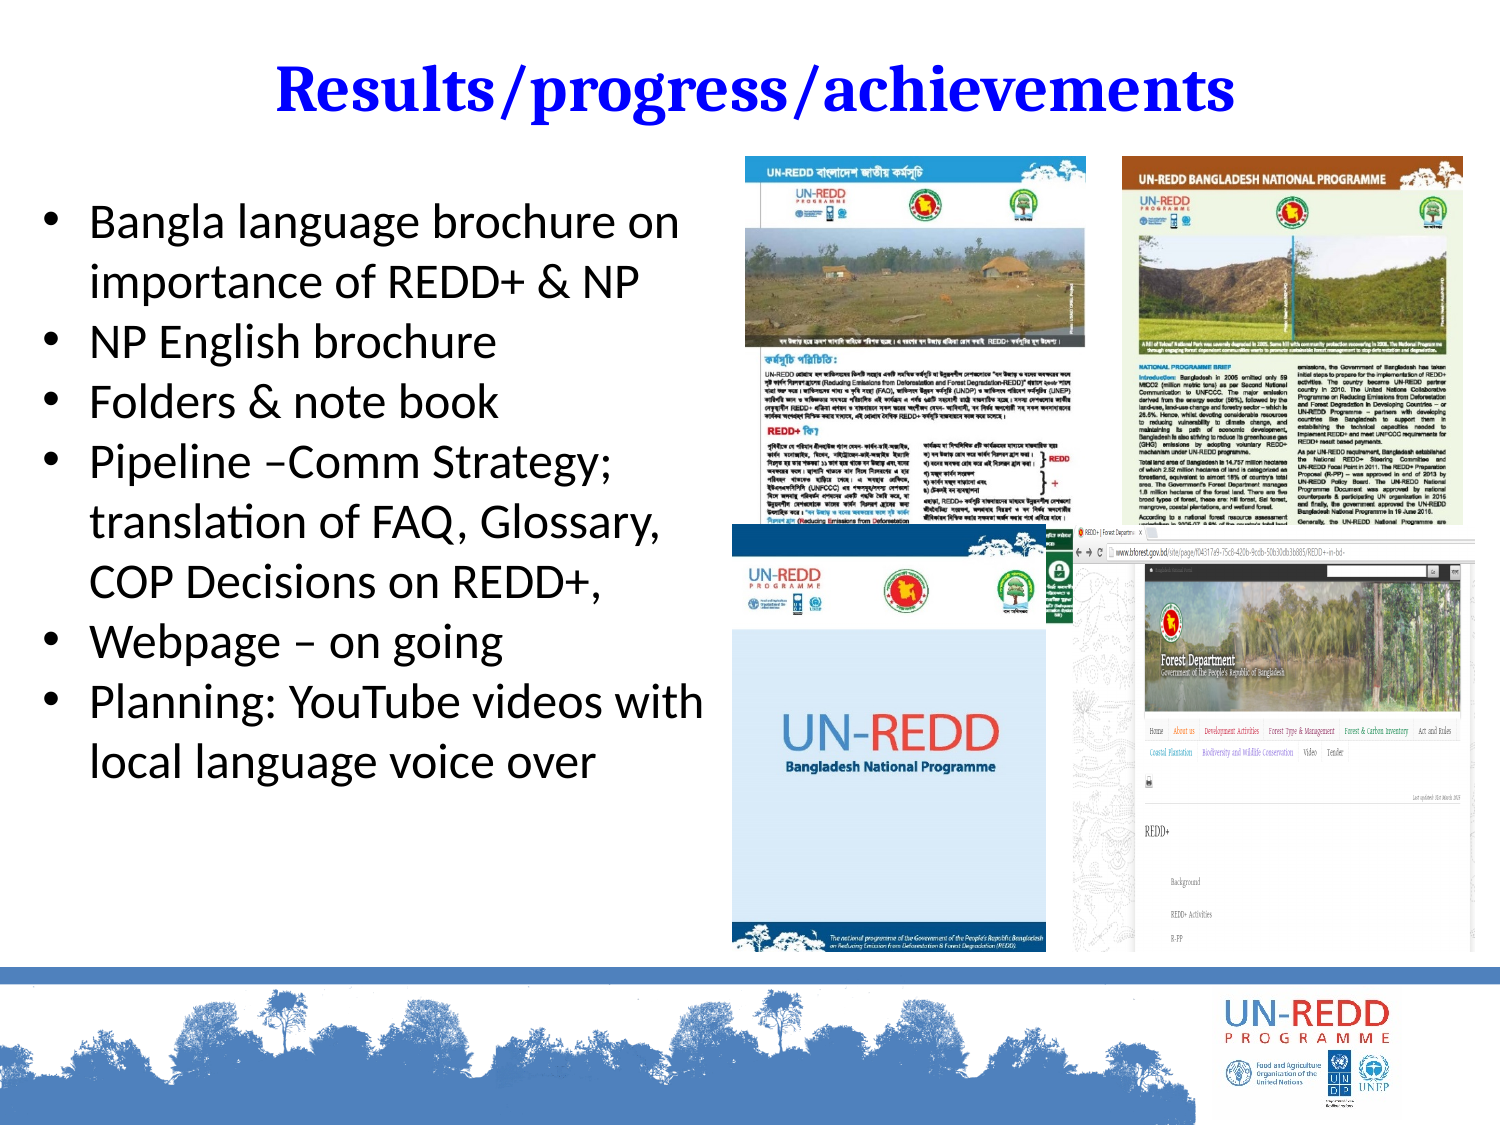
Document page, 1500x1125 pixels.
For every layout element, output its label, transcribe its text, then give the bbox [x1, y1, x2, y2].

text_box Bangla language brochure on importance of REDD+ & NP NP English brochure Folders & note book Pipeline –Comm Strategy; translation of FAQ, Glossary, COP Decisions on REDD+, Webpage – on going Planning: YouTube videos with local language voice over [27, 180, 738, 796]
text_box Results/progress/achievements [43, 24, 1469, 144]
picture [1212, 986, 1402, 1120]
picture [732, 155, 1476, 952]
picture [0, 975, 1196, 1125]
